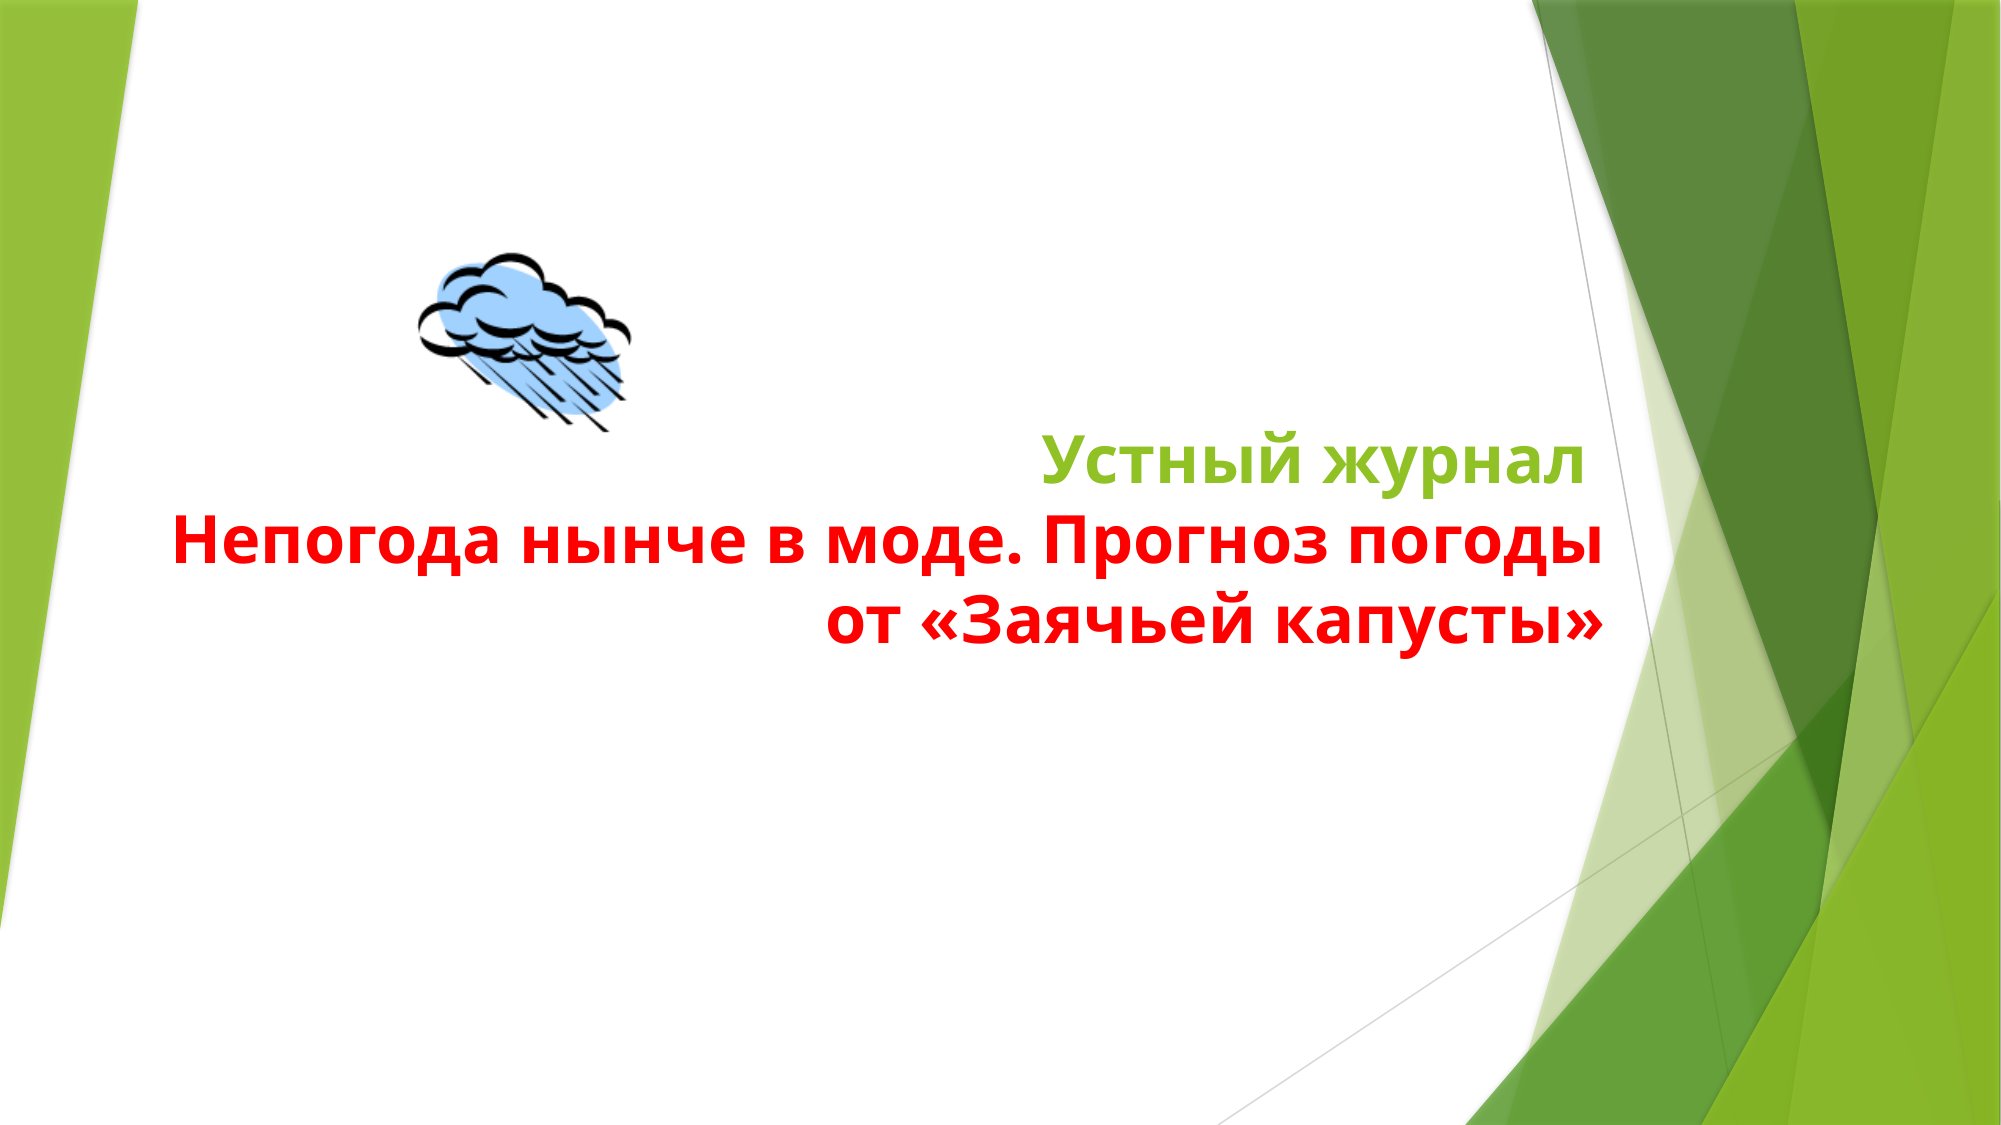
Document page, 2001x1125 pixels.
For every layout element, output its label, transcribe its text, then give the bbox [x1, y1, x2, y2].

title Устный журнал Непогода нынче в моде. Прогноз погоды от «Заячьей капусты» [69, 394, 1621, 665]
picture [414, 250, 644, 438]
